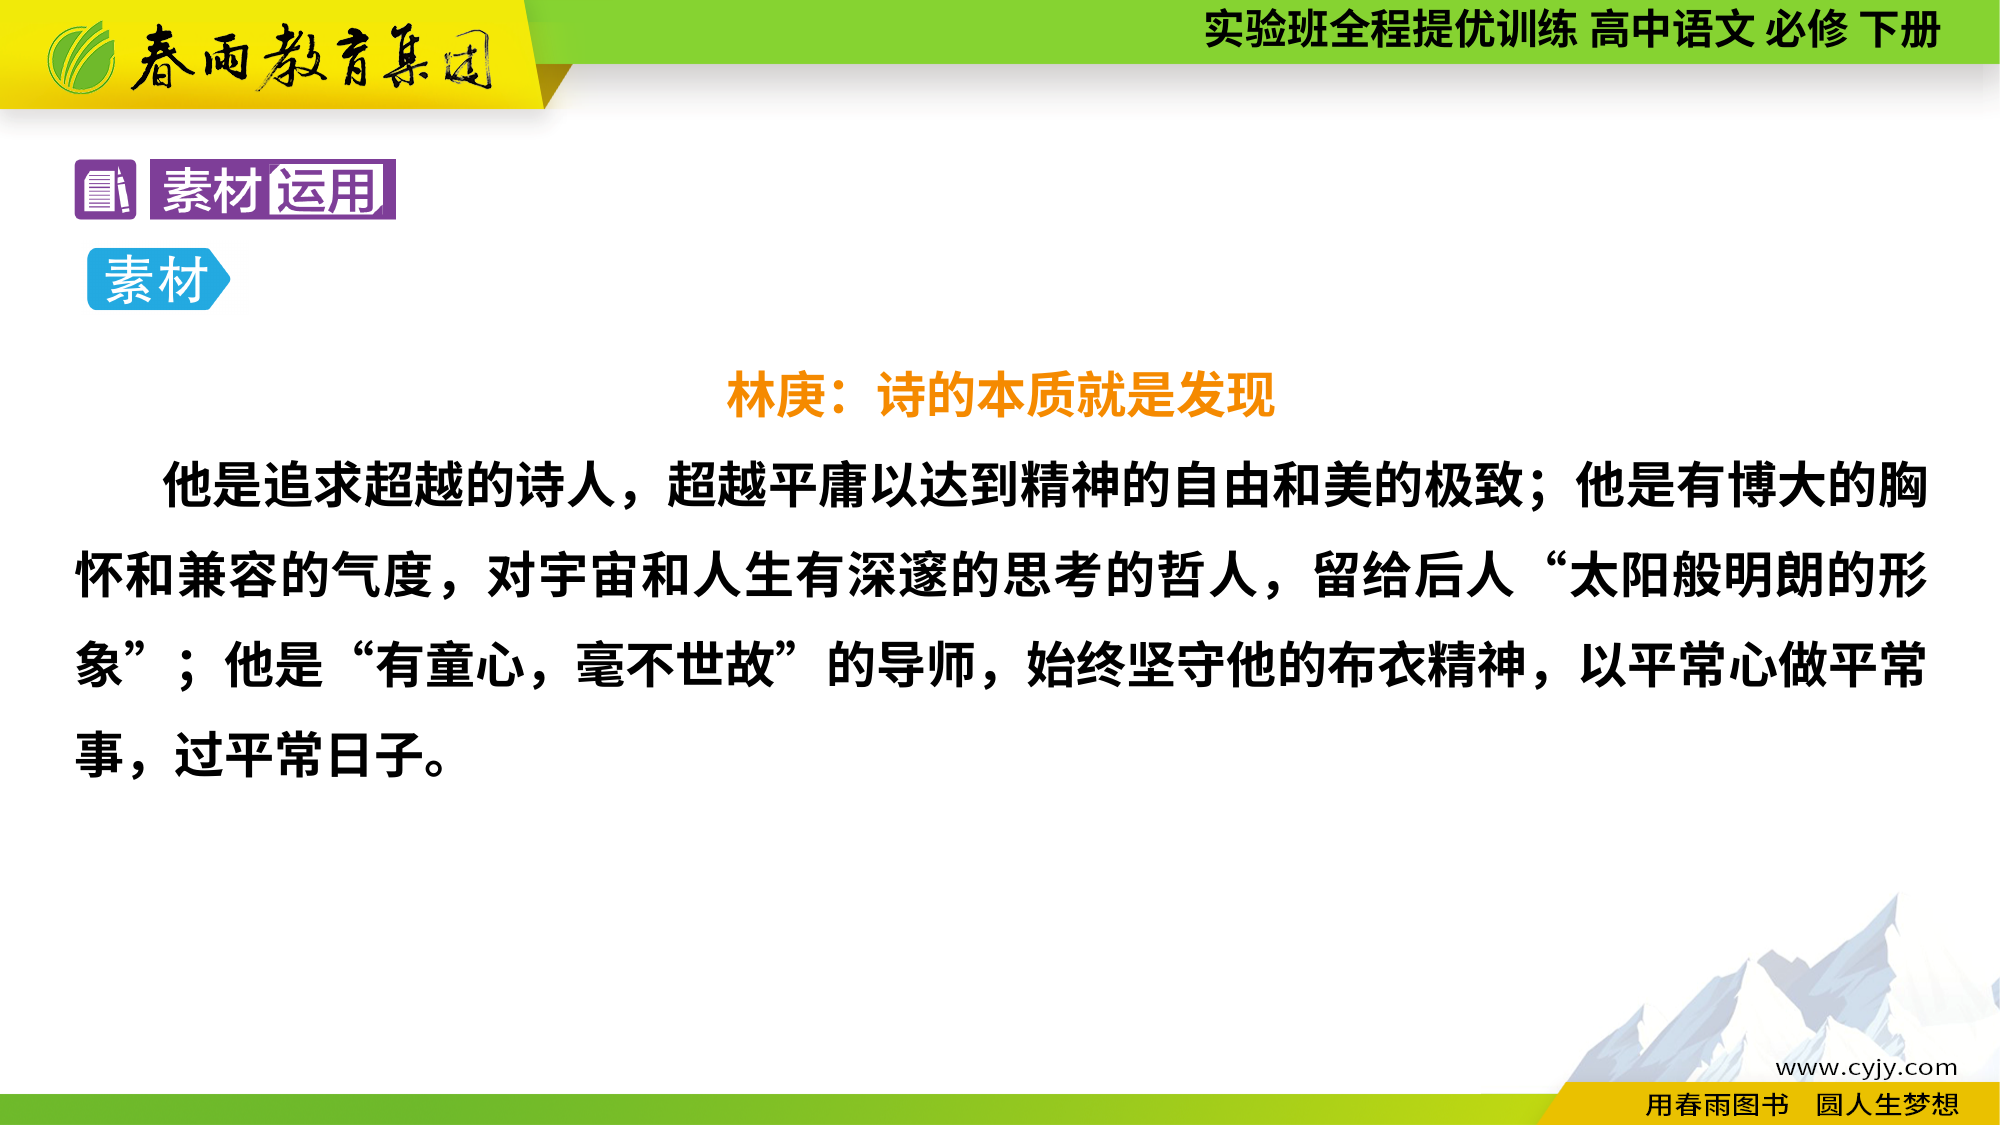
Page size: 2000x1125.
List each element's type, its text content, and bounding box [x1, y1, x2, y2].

picture [0, 0, 2000, 1125]
list 林庚：诗的本质就是发现 他是追求超越的诗人，超越平庸以达到精神的自由和美的极致；他是有博大的胸怀和兼容的气度，对宇宙和人生有深邃的思考的哲人，留给后人“太阳般明朗的形象”；他是“有童心，毫不世故”的导师，始终坚守他的布衣精神，以平常心做平常事，过平常日子。 [59, 326, 1944, 785]
